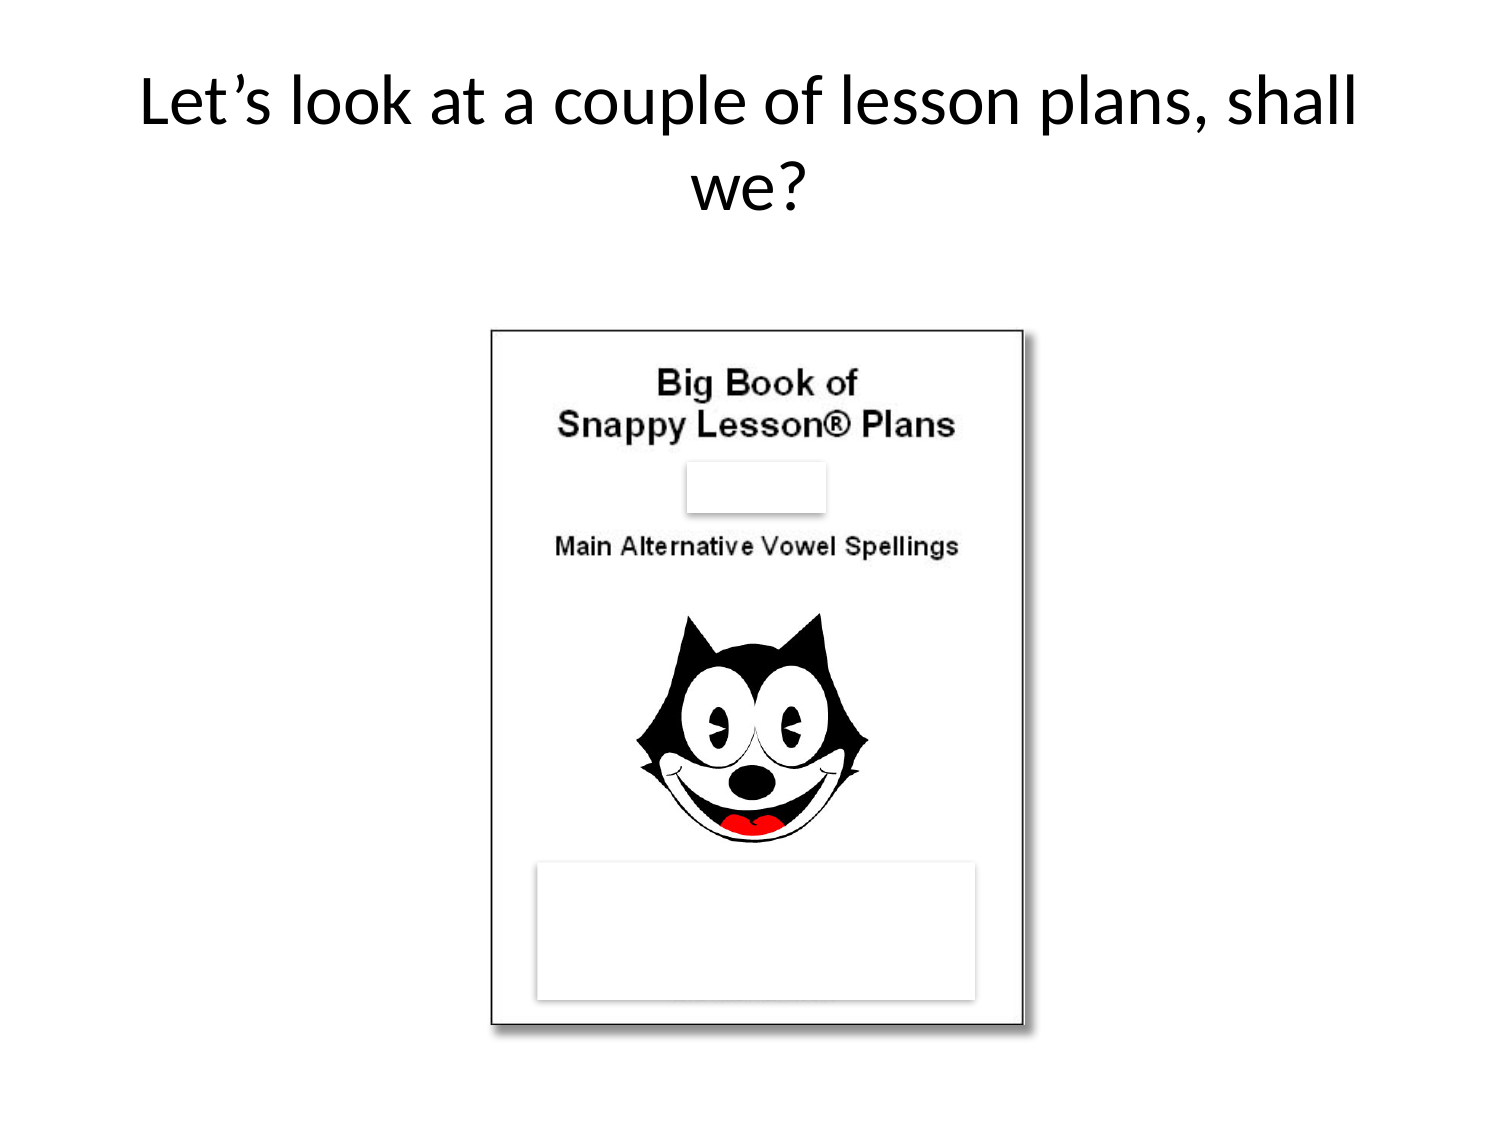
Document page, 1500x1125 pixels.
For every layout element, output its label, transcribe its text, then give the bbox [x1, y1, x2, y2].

title Let’s look at a couple of lesson plans, shall we? [75, 45, 1425, 233]
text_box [487, 326, 1026, 1026]
